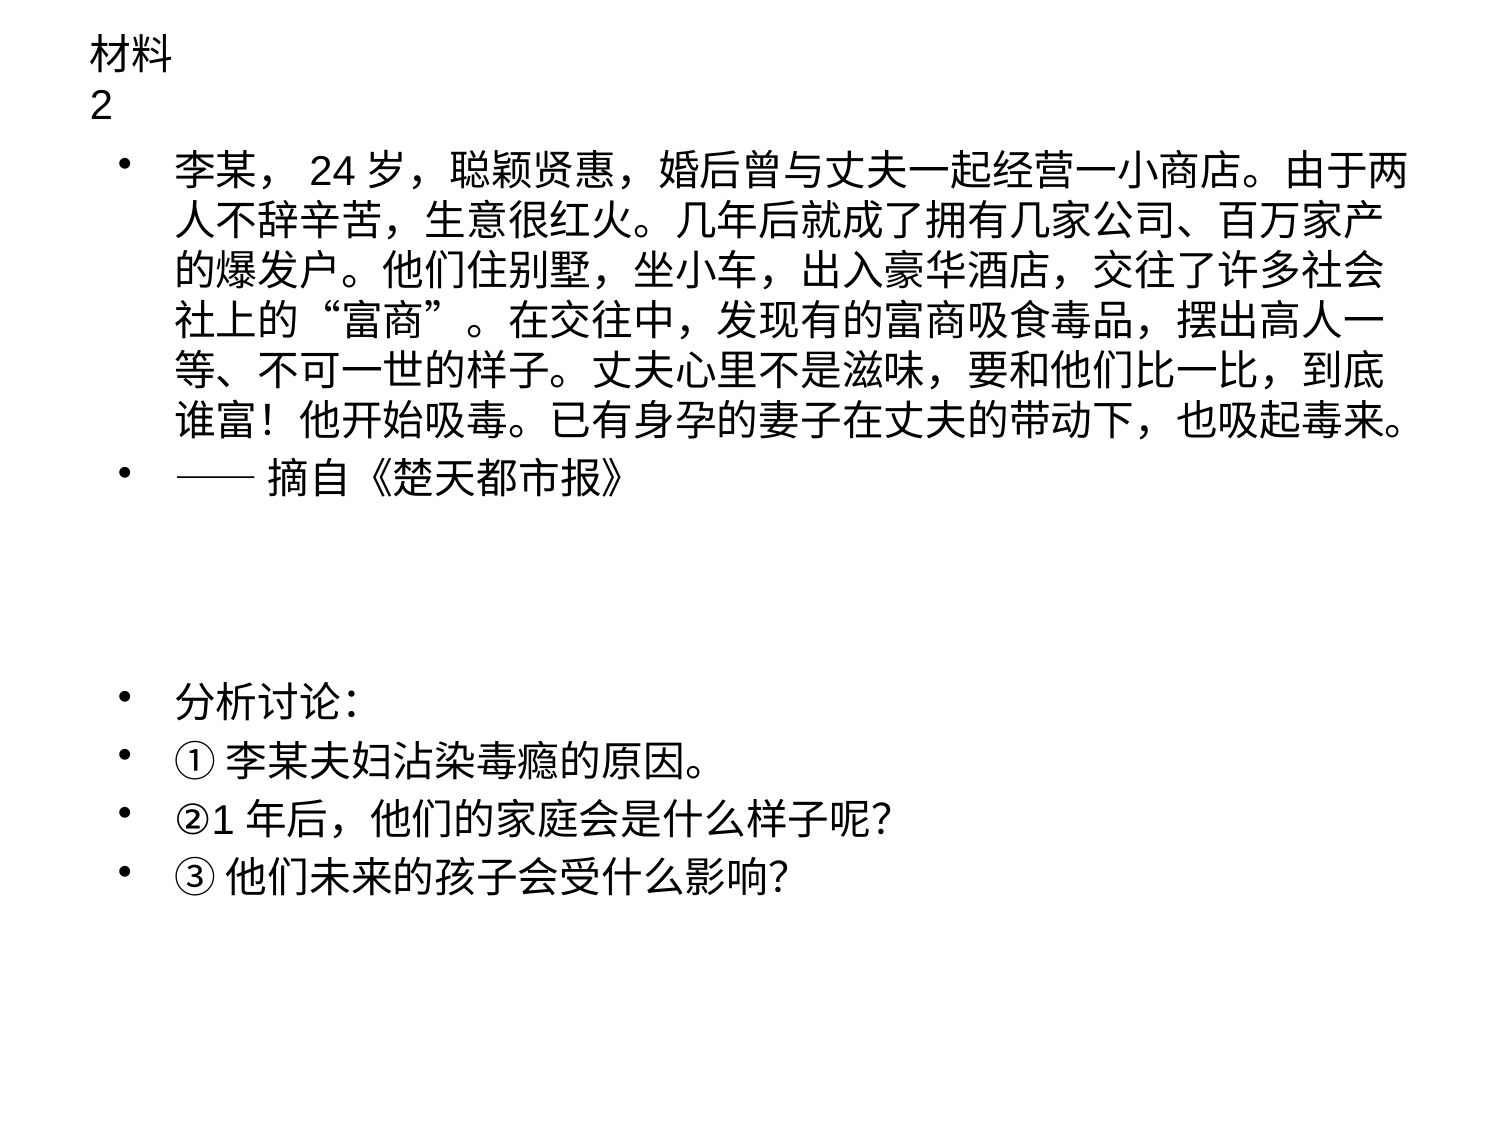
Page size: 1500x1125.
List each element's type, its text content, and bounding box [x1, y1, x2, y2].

list 分析讨论： ①李某夫妇沾染毒瘾的原因。 ②1年后，他们的家庭会是什么样子呢？ ③他们未来的孩子会受什么影响？ [102, 668, 909, 915]
list 李某，24岁，聪颖贤惠，婚后曾与丈夫一起经营一小商店。由于两人不辞辛苦，生意很红火。几年后就成了拥有几家公司、百万家产的爆发户。他们住别墅，坐小车，出入豪华酒店，交往了许多社会社上的“富商”。在交往中，发现有的富商吸食毒品，摆出高人一等、不可一世的样子。丈夫心里不是滋味，要和他们比一比，到底谁富！他开始吸毒。已有身孕的妻子在丈夫的带动下，也吸起毒来。 ——摘自《楚天都市报》 [102, 135, 1436, 508]
title 材料2 [74, 44, 218, 112]
